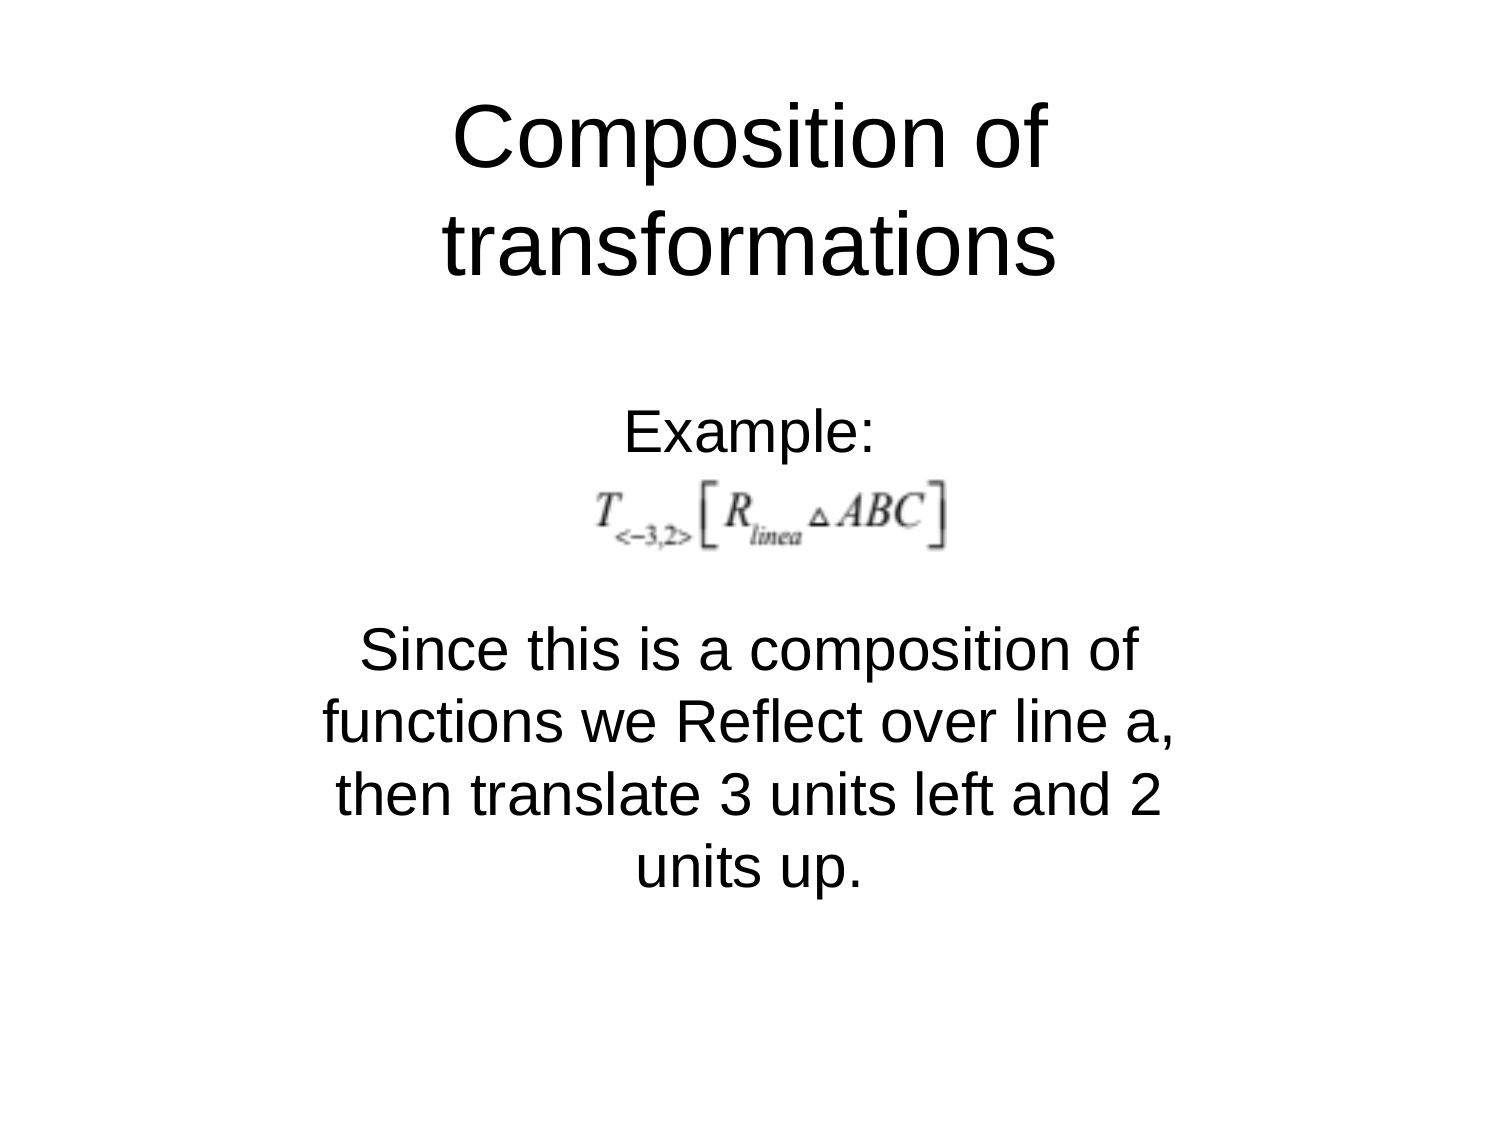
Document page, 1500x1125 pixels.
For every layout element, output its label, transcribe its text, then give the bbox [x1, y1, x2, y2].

subtitle Example: Since this is a composition of functions we Reflect over line a, then translate 3 units left and 2 units up. [270, 378, 1230, 514]
title Composition of transformations [135, 64, 1365, 245]
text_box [589, 472, 948, 556]
